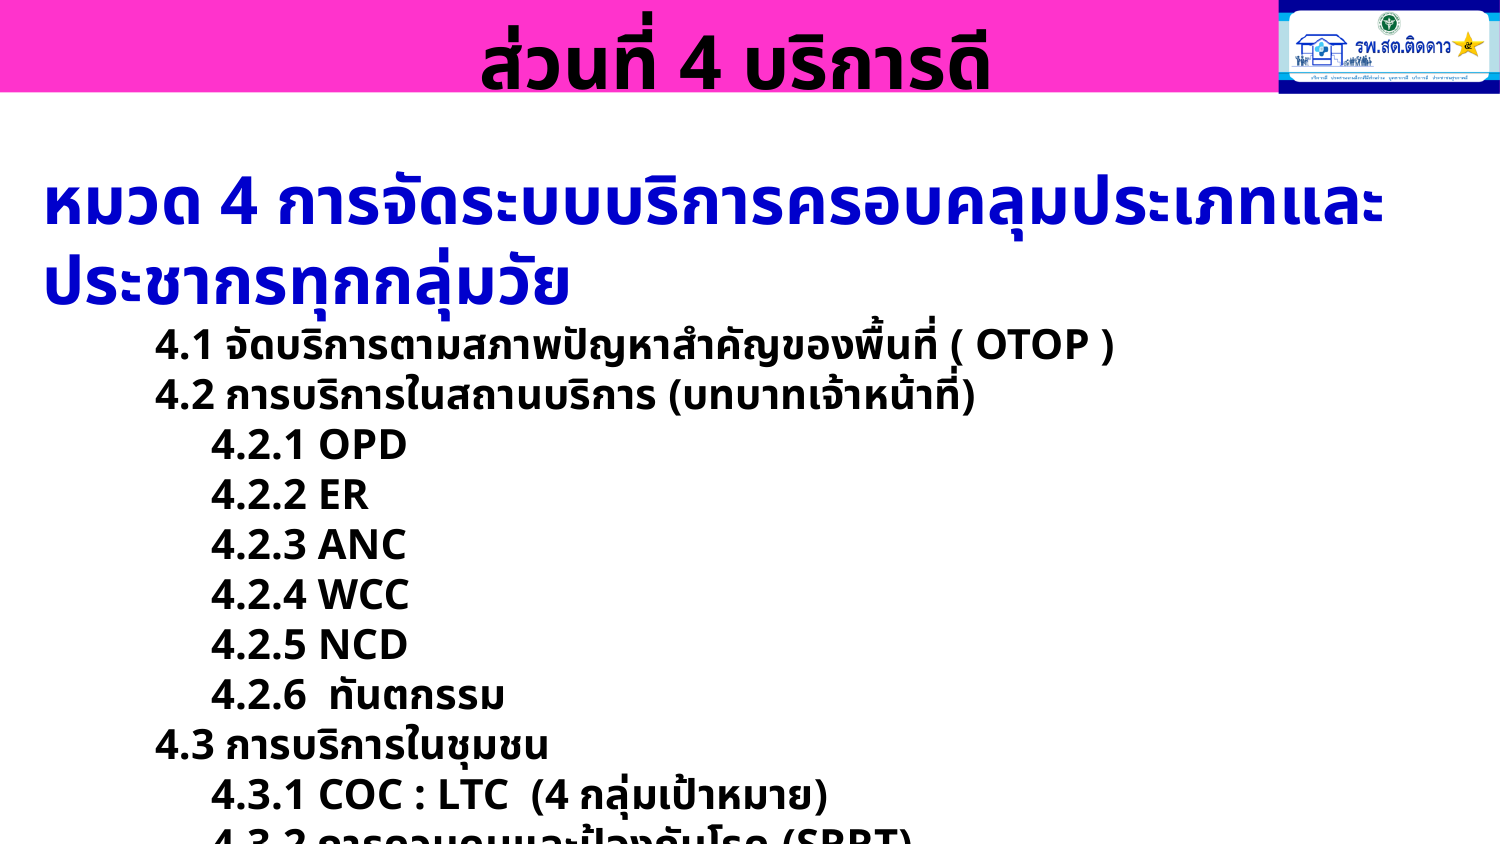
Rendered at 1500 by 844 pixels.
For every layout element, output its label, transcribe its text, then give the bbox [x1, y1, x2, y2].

text_box หมวด 4 การจัดระบบบริการครอบคลุมประเภทและประชากรทุกกลุ่มวัย 4.1 จัดบริการตามสภาพปัญหาสำคัญของพื้นที่ ( OTOP ) 4.2 การบริการในสถานบริการ (บทบาทเจ้าหน้าที่) 4.2.1 OPD 4.2.2 ER 4.2.3 ANC 4.2.4 WCC 4.2.5 NCD 4.2.6 ทันตกรรม 4.3 การบริการในชุมชน 4.3.1 COC : LTC (4 กลุ่มเป้าหมาย) 4.3.2 การควบคุมและป้องกันโรค (SRRT) [31, 152, 1469, 844]
text_box [0, 0, 1276, 93]
picture [1278, 0, 1500, 94]
text_box ส่วนที่ 4 บริการดี [195, 9, 1279, 111]
